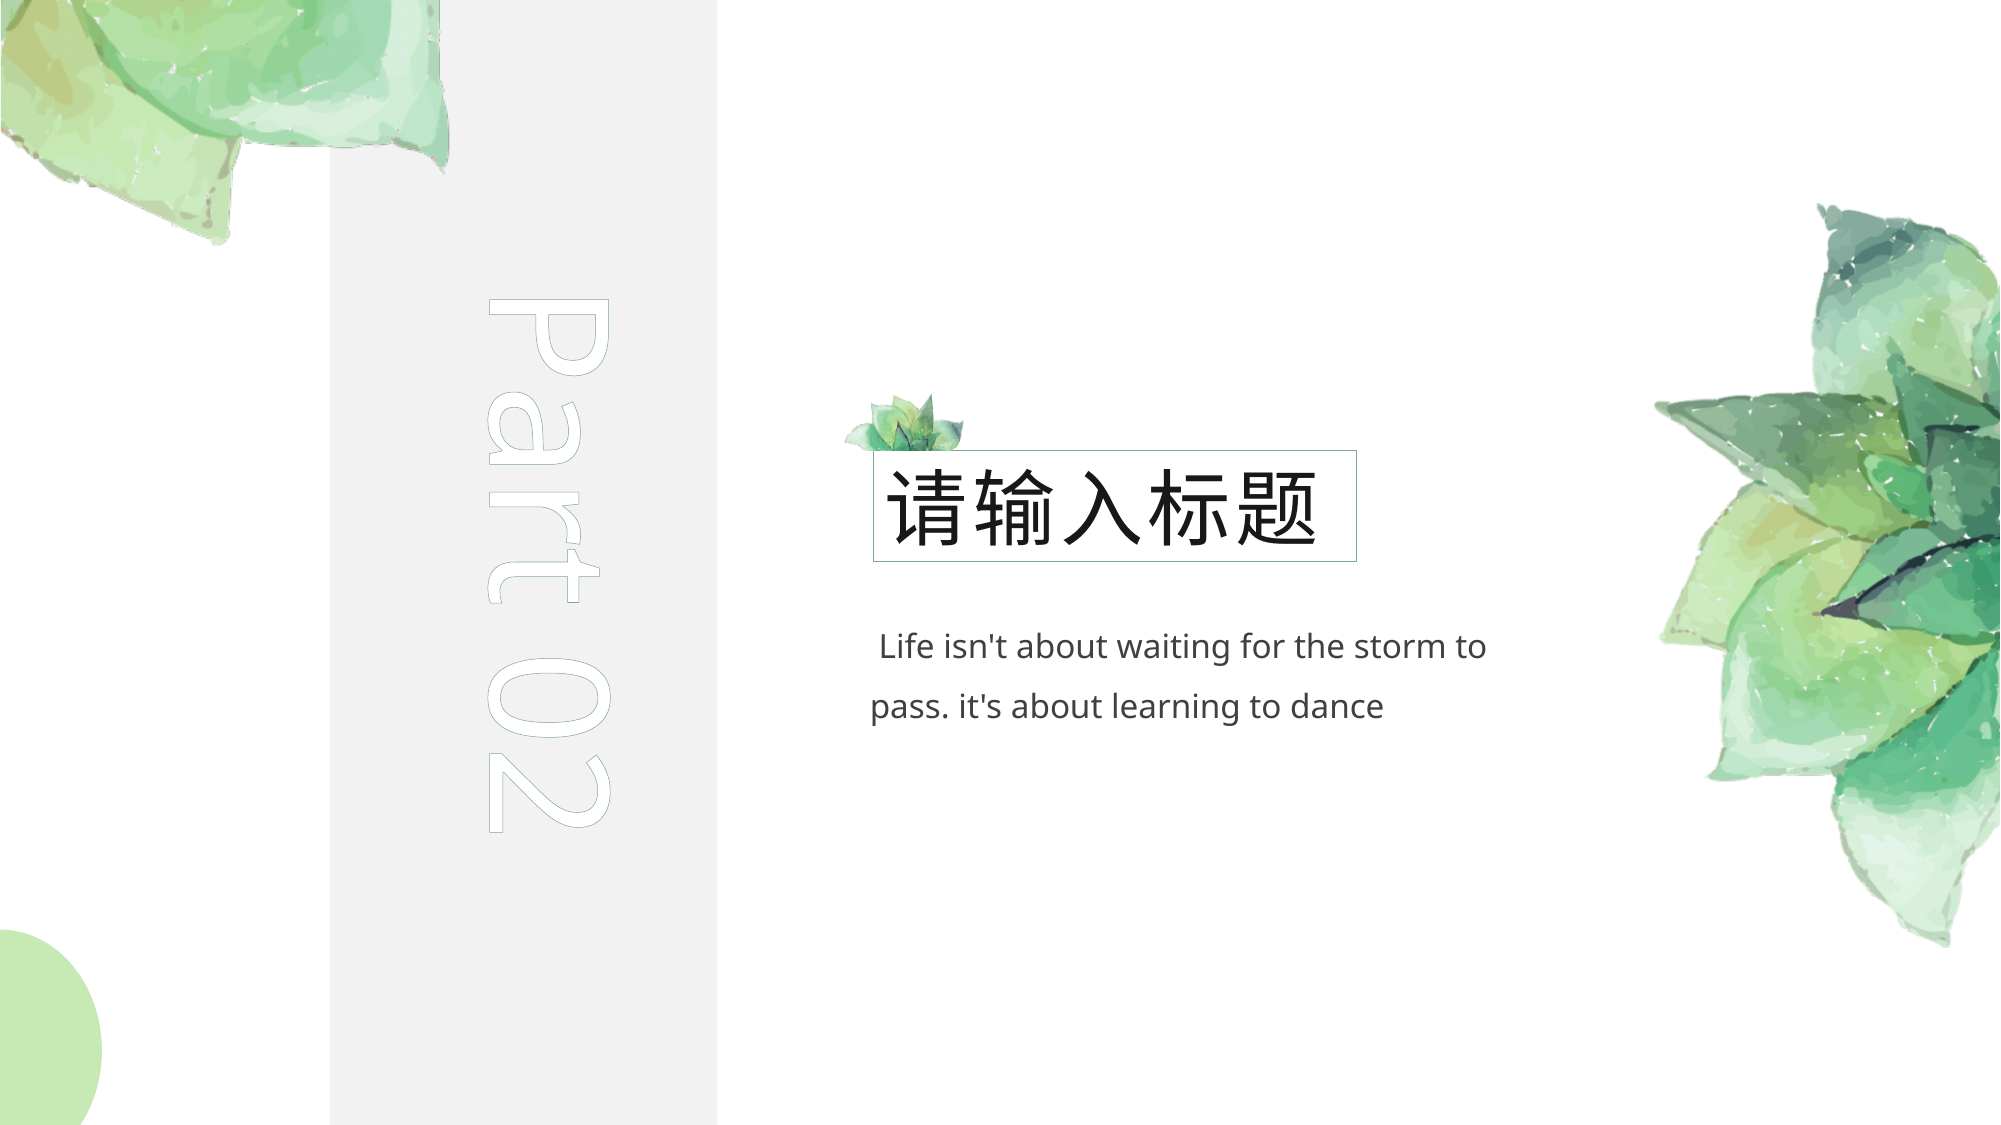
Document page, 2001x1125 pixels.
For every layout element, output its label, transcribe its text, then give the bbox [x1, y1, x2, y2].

picture [1441, 179, 2000, 948]
text_box [0, 928, 103, 1125]
text_box Part 02 [431, 255, 664, 1073]
text_box 请输入标题 [873, 450, 1357, 562]
picture [0, 0, 718, 255]
picture [844, 394, 968, 451]
text_box Life isn't about waiting for the storm to pass. it's about learning to dance [854, 597, 1441, 733]
text_box [329, 255, 718, 1125]
